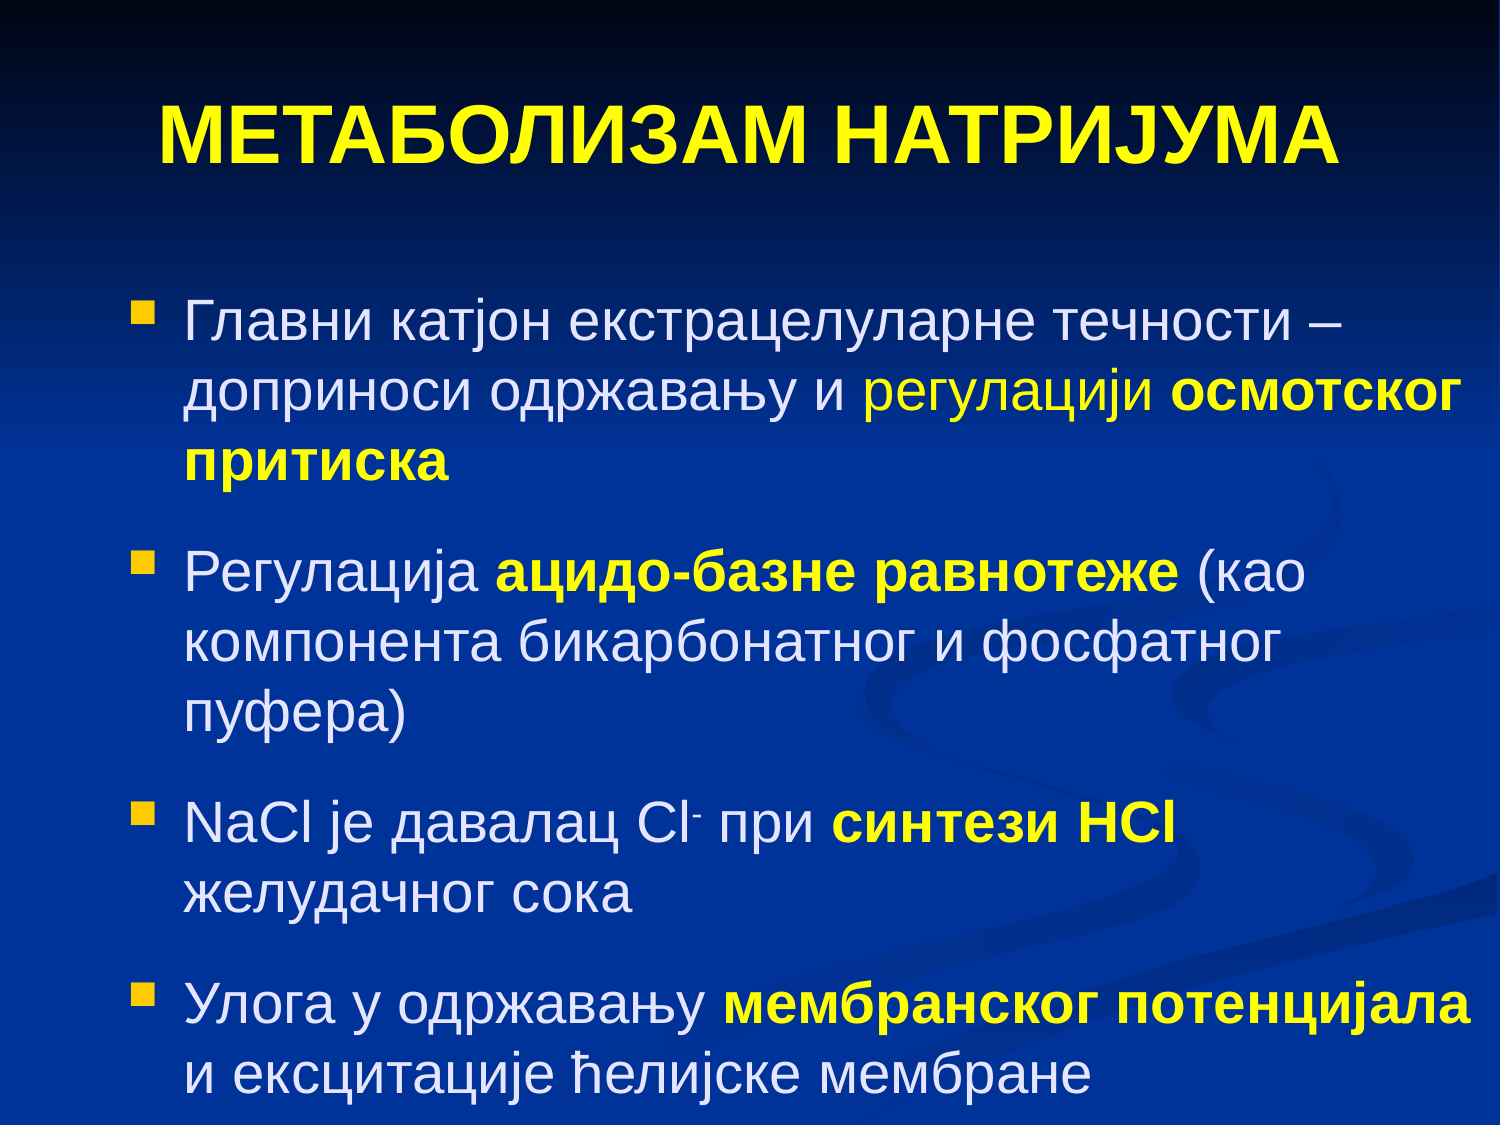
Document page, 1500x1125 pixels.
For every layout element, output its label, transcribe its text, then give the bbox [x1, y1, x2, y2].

list Главни катјон екстрацелуларне течности – доприноси одржавању и регулацији осмотског притиска Регулација ацидо-базне равнотеже (као компонента бикарбонатног и фосфатног пуфера) NaCl је давалац Cl- при синтези HCl желудачног сока Улога у одржавању мембранског потенцијала и ексцитације ћелијске мембране [112, 274, 1500, 1125]
text_box МЕТАБОЛИЗАМ НАТРИЈУМА [112, 0, 1388, 188]
